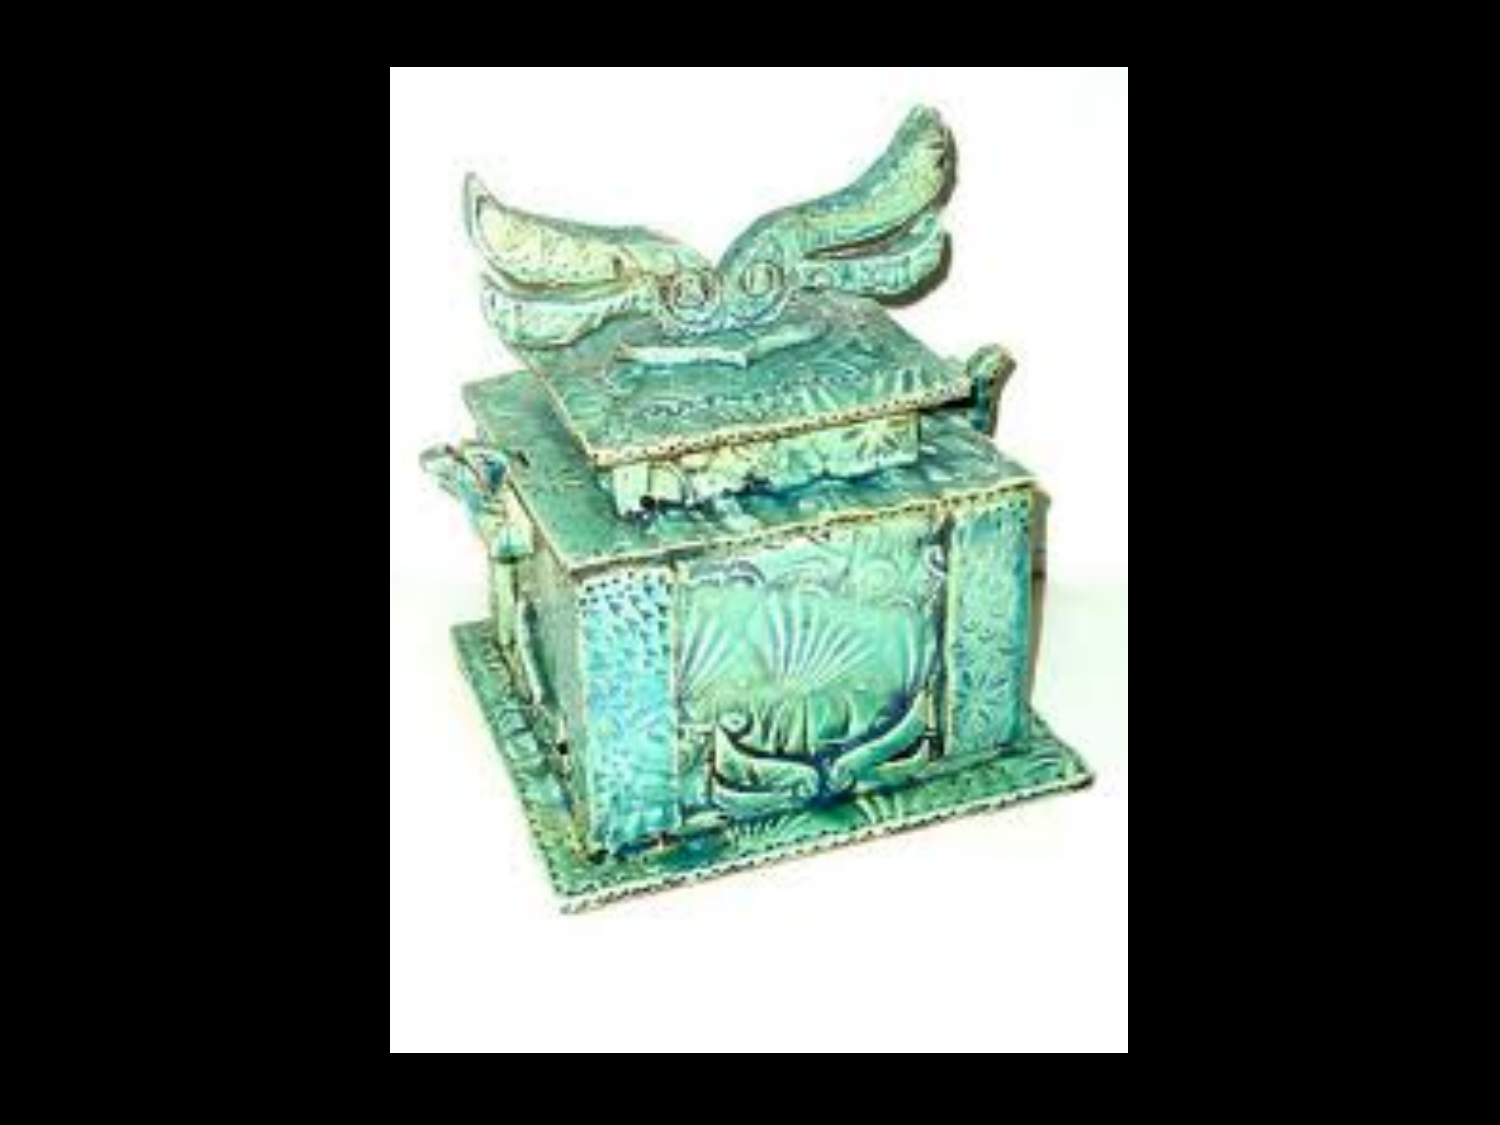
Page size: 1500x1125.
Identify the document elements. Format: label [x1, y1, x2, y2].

picture [390, 67, 1128, 1053]
